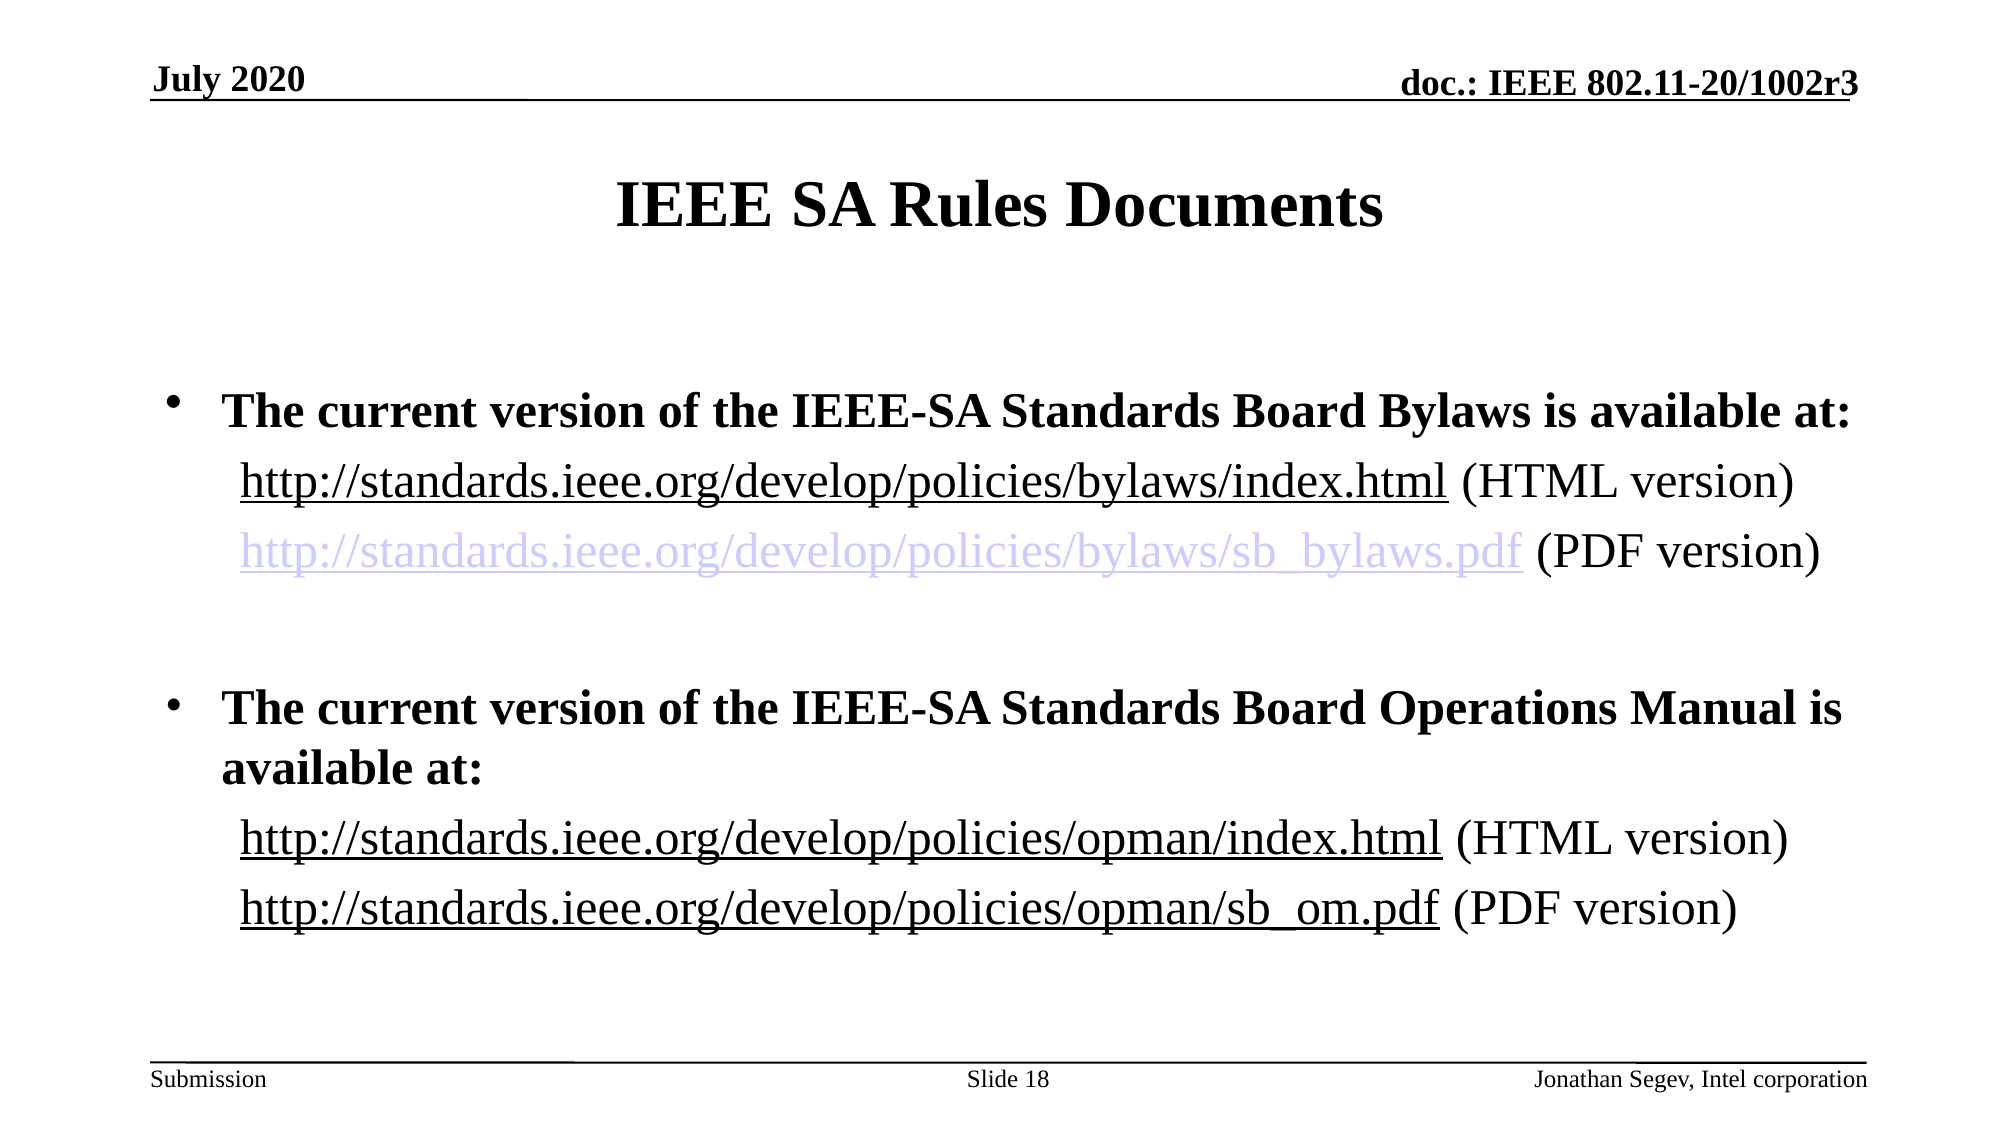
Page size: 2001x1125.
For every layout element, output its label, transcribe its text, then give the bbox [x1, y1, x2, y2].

title IEEE SA Rules Documents [149, 112, 1850, 288]
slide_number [152, 54, 563, 100]
list The current version of the IEEE-SA Standards Board Bylaws is available at: http://standards.ieee.org/develop/policies/bylaws/index.html (HTML version) http://standards.ieee.org/develop/policies/bylaws/sb_bylaws.pdf (PDF version) The current version of the IEEE-SA Standards Board Operations Manual is available at: http://standards.ieee.org/develop/policies/opman/index.html (HTML version) http://standards.ieee.org/develop/policies/opman/sb_om.pdf (PDF version) [149, 299, 1922, 1000]
slide_number Slide 18 [950, 1061, 1067, 1123]
footer Jonathan Segev, Intel corporation [1171, 1061, 1869, 1093]
